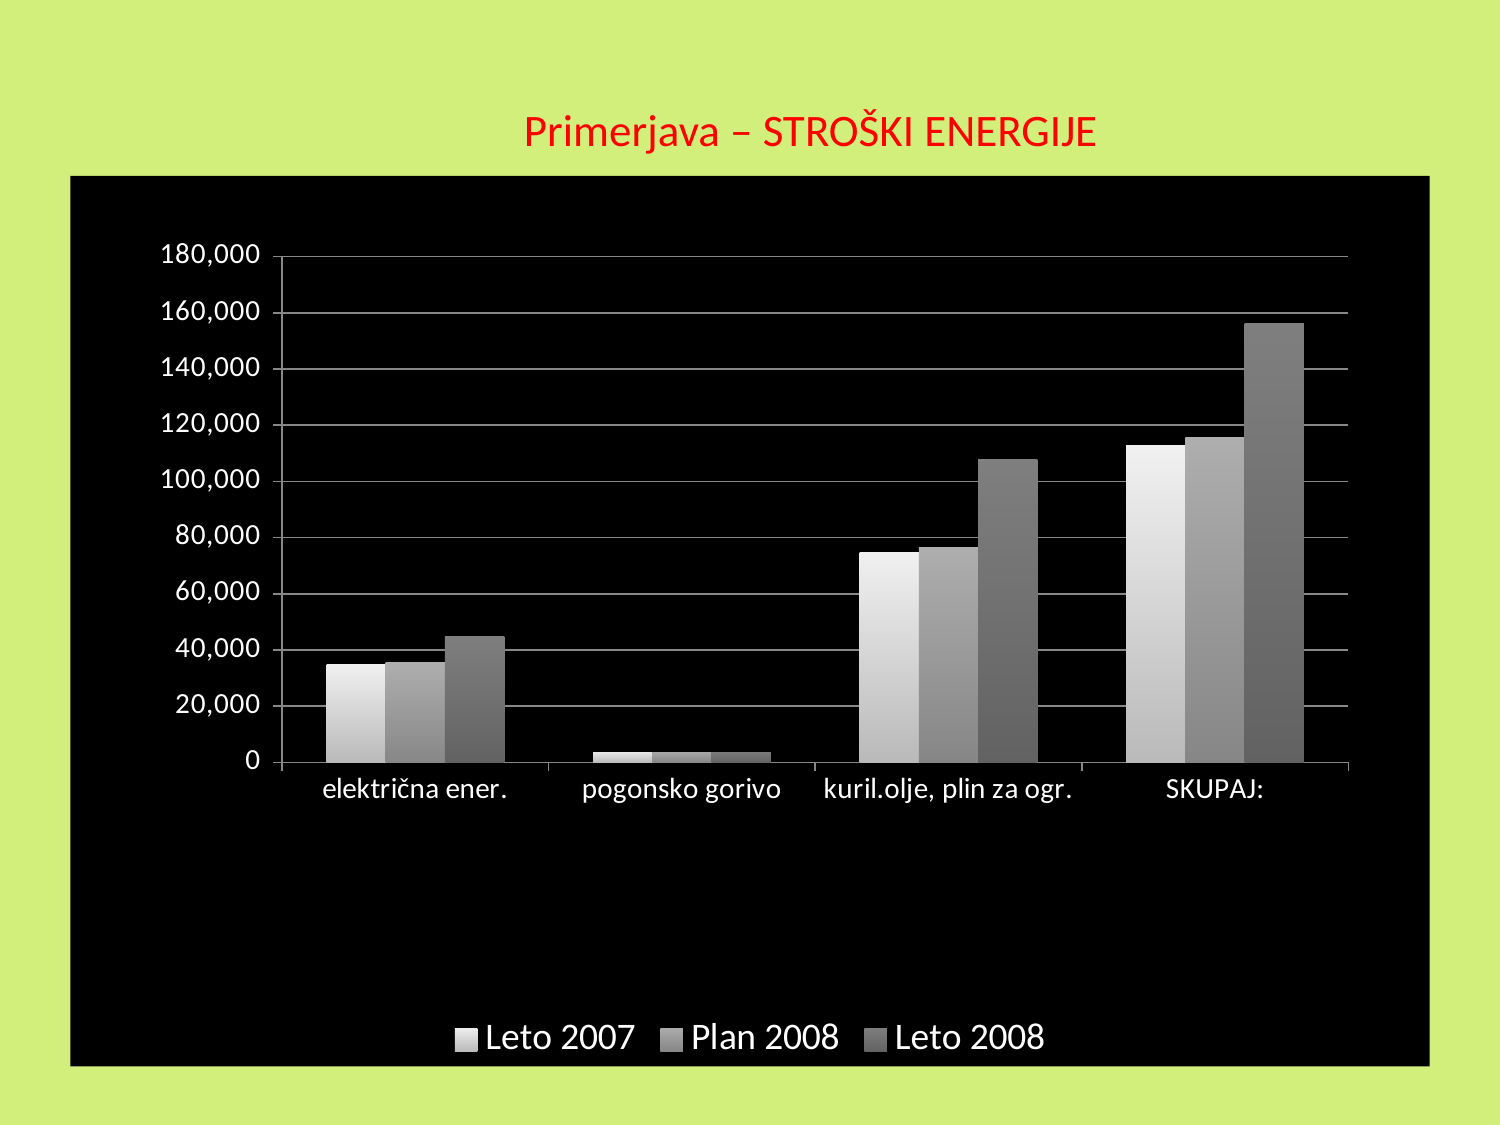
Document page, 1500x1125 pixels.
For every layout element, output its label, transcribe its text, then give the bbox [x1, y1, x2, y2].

title Primerjava – STROŠKI ENERGIJE [234, 93, 1388, 174]
chart [70, 175, 1430, 1067]
